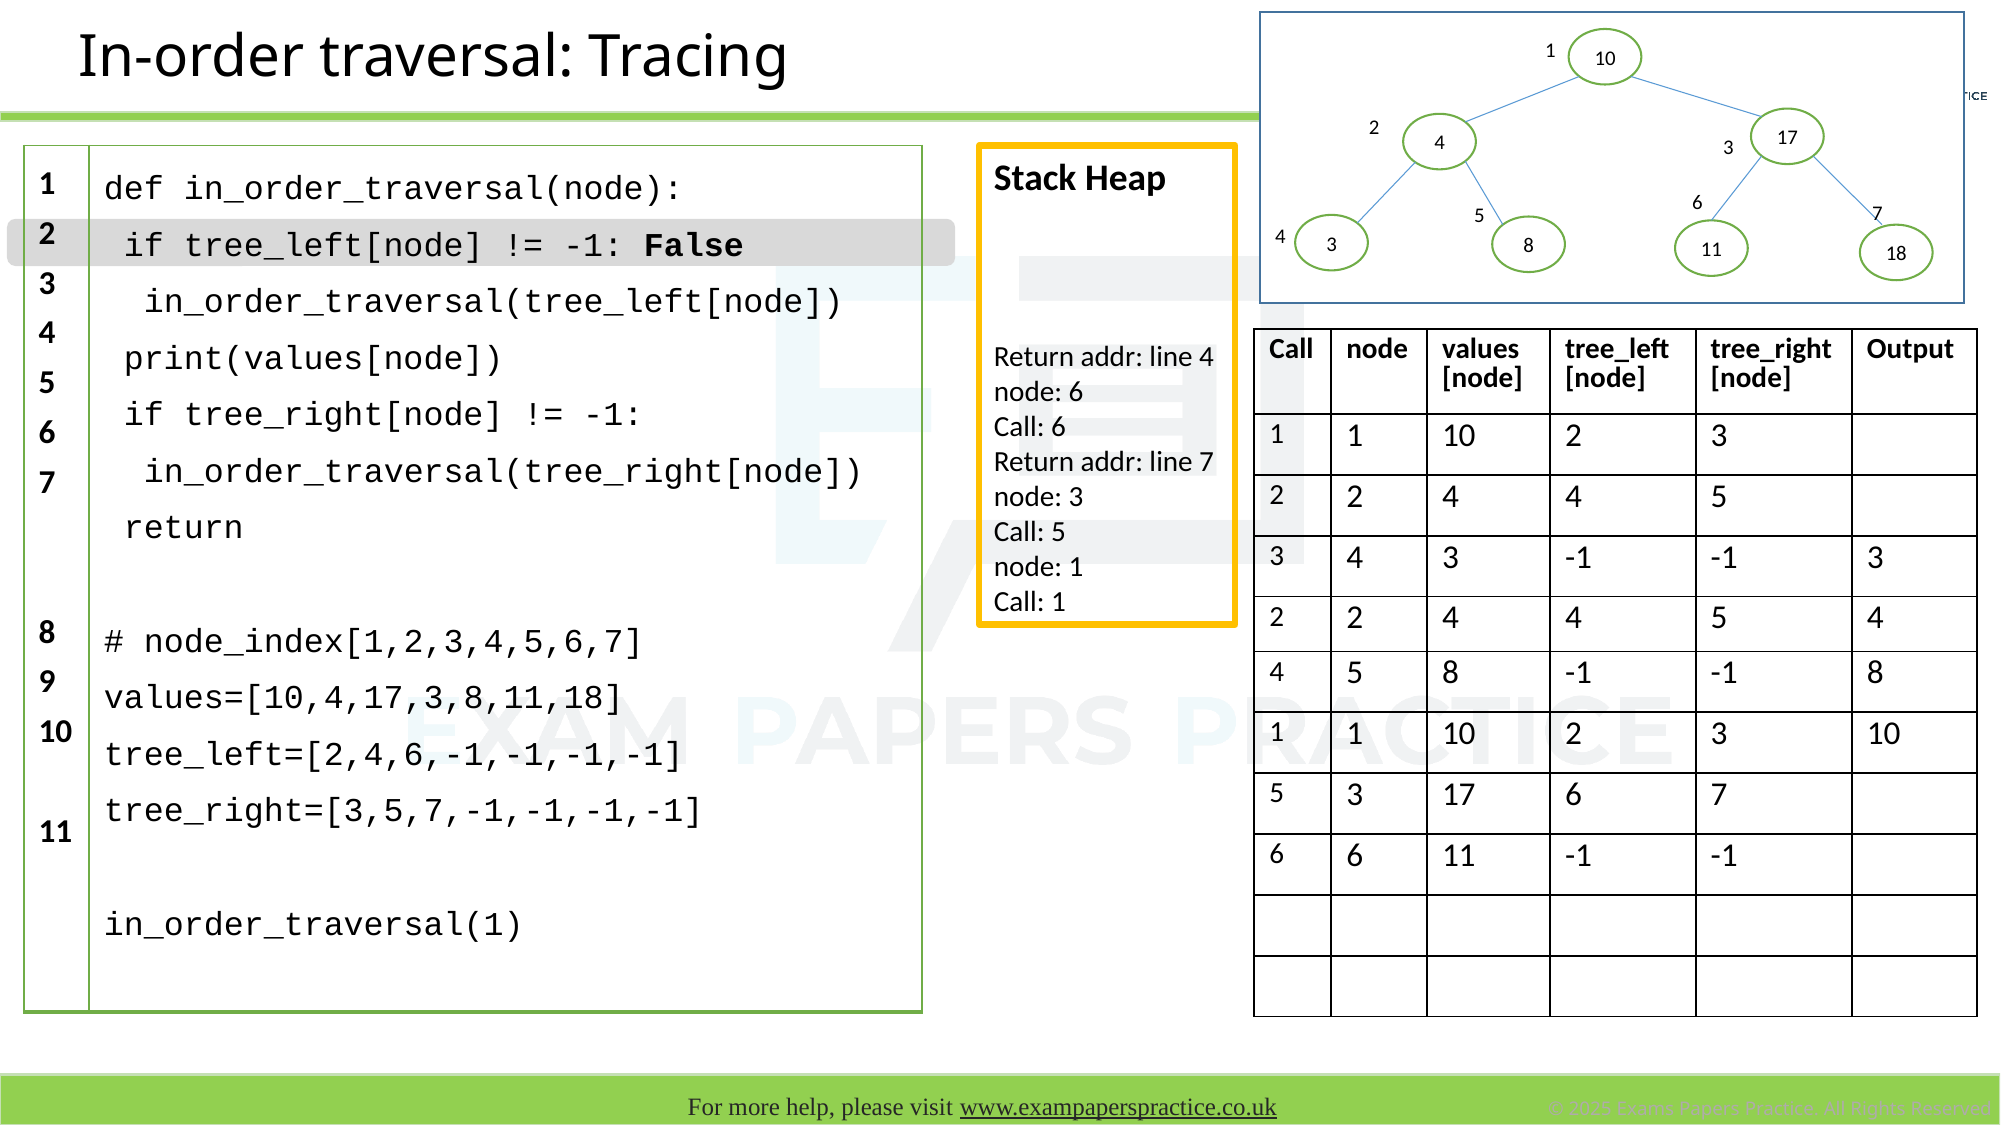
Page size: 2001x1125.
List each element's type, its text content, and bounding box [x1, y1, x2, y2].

table_cell -1 [1551, 835, 1695, 894]
table_cell 4 [1853, 597, 1976, 651]
table_cell 6 [1551, 774, 1695, 833]
table_cell 2 [1255, 597, 1330, 651]
table_cell 4 [1551, 597, 1695, 651]
table_cell [1428, 957, 1549, 1016]
table_cell 5 [1697, 597, 1851, 651]
table_cell -1 [1697, 835, 1851, 894]
title In-order traversal: Tracing [63, 9, 1405, 106]
table_cell [1551, 896, 1695, 955]
table_cell [1853, 896, 1976, 955]
table_cell 4 [1428, 597, 1549, 651]
table_cell -1 [1697, 537, 1851, 596]
table_cell 10 [1853, 713, 1976, 772]
table_cell [1255, 896, 1330, 955]
table_header tree_left [node] [1551, 330, 1695, 413]
table_cell 4 [1255, 652, 1330, 711]
table_header tree_right [node] [1697, 330, 1851, 413]
table_cell 2 [1551, 713, 1695, 772]
table_header 1 2 3 4 5 6 7 8 9 10 11 [25, 146, 88, 1010]
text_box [1260, 12, 1965, 303]
table_cell 6 [1332, 835, 1426, 894]
table_cell 17 [1428, 774, 1549, 833]
table_cell 3 [1428, 537, 1549, 596]
table_cell [1853, 415, 1976, 474]
table_cell 5 [1697, 476, 1851, 535]
table_cell 1 [1255, 415, 1330, 474]
table_cell 7 [1697, 774, 1851, 833]
text_box [6, 218, 23, 267]
table_cell [1332, 957, 1426, 1016]
table_header values [node] [1428, 330, 1549, 413]
table_cell [1255, 957, 1330, 1016]
table_cell [1853, 476, 1976, 535]
table_cell [1853, 957, 1976, 1016]
table_cell [1853, 835, 1976, 894]
table_cell [1853, 774, 1976, 833]
table_header Output [1853, 330, 1976, 413]
table_cell 10 [1428, 415, 1549, 474]
table_cell 4 [1332, 537, 1426, 596]
table_cell [1551, 957, 1695, 1016]
table_cell 10 [1428, 713, 1549, 772]
table_cell 5 [1255, 774, 1330, 833]
text_box [923, 218, 956, 266]
table_cell 11 [1428, 835, 1549, 894]
table_cell 3 [1853, 537, 1976, 596]
table_header node [1332, 330, 1426, 413]
table_cell 2 [1332, 597, 1426, 651]
table_cell [1332, 896, 1426, 955]
table_cell [1697, 957, 1851, 1016]
table_cell 3 [1697, 415, 1851, 474]
table_cell 8 [1853, 652, 1976, 711]
table_cell 1 [1255, 713, 1330, 772]
table_cell 1 [1332, 415, 1426, 474]
table_cell 5 [1332, 652, 1426, 711]
table_cell [1428, 896, 1549, 955]
table_cell 2 [1255, 476, 1330, 535]
table_cell 8 [1428, 652, 1549, 711]
table_cell 3 [1697, 713, 1851, 772]
table_cell -1 [1551, 537, 1695, 596]
table_header Call [1255, 330, 1330, 413]
table_cell 2 [1551, 415, 1695, 474]
text_box Stack Heap Return addr: line 4 node: 6 Call: 6 Return addr: line 7 node: 3 Call: 5 node: 1 Call: 1 [979, 145, 1236, 625]
table_cell 2 [1332, 476, 1426, 535]
table_cell 6 [1255, 835, 1330, 894]
table_cell -1 [1551, 652, 1695, 711]
table_cell [1697, 896, 1851, 955]
table_header def in_order_traversal(node): if tree_left[node] != -1: False in_order_traversal(tree_left[node]) print(values[node]) if tree_right[node] != -1: in_order_traversal(tree_right[node]) return # node_index[1,2,3,4,5,6,7] values=[10,4,17,3,8,11,18] tree_left=[2,4,6,-1,-1,-1,-1] tree_right=[3,5,7,-1,-1,-1,-1] in_order_traversal(1) [90, 146, 921, 1010]
table_cell 1 [1332, 713, 1426, 772]
table_cell 4 [1428, 476, 1549, 535]
table_cell 3 [1255, 537, 1330, 596]
table_cell -1 [1697, 652, 1851, 711]
table_cell 4 [1551, 476, 1695, 535]
table_cell 3 [1332, 774, 1426, 833]
